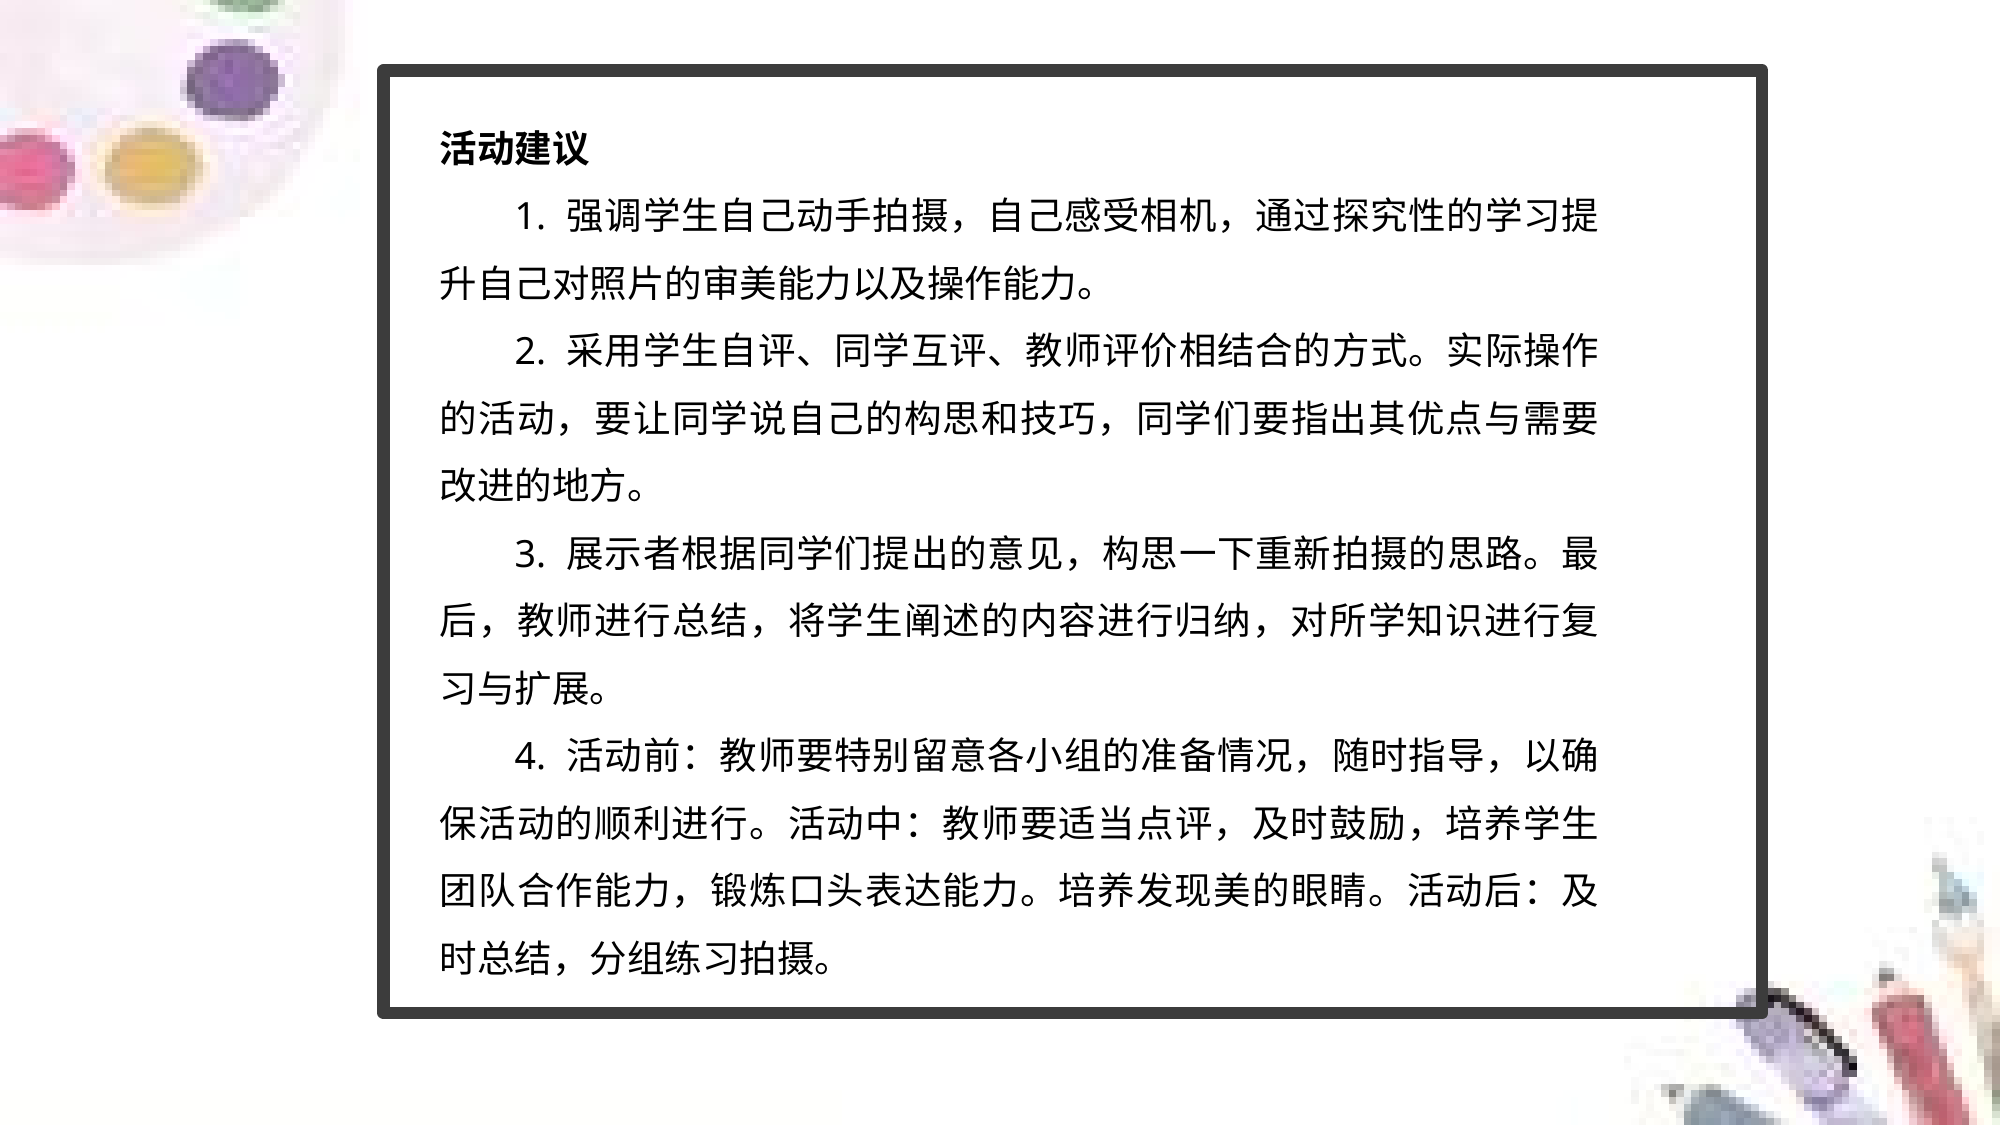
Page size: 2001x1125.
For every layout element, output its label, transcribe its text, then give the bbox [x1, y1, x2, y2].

slide_number [1433, 1042, 1900, 1103]
text_box [382, 68, 1764, 1015]
text_box 活动建议 1. 强调学生自己动手拍摄，自己感受相机，通过探究性的学习提升自己对照片的审美能力以及操作能力。 2. 采用学生自评、同学互评、教师评价相结合的方式。实际操作的活动，要让同学说自己的构思和技巧，同学们要指出其优点与需要改进的地方。 3. 展示者根据同学们提出的意见，构思一下重新拍摄的思路。最后，教师进行总结，将学生阐述的内容进行归纳，对所学知识进行复习与扩展。 4. 活动前：教师要特别留意各小组的准备情况，随时指导，以确保活动的顺利进行。活动中：教师要适当点评，及时鼓励，培养学生团队合作能力，锻炼口头表达能力。培养发现美的眼睛。活动后：及时总结，分组练习拍摄。 [424, 94, 1614, 987]
picture [0, 0, 2000, 1125]
